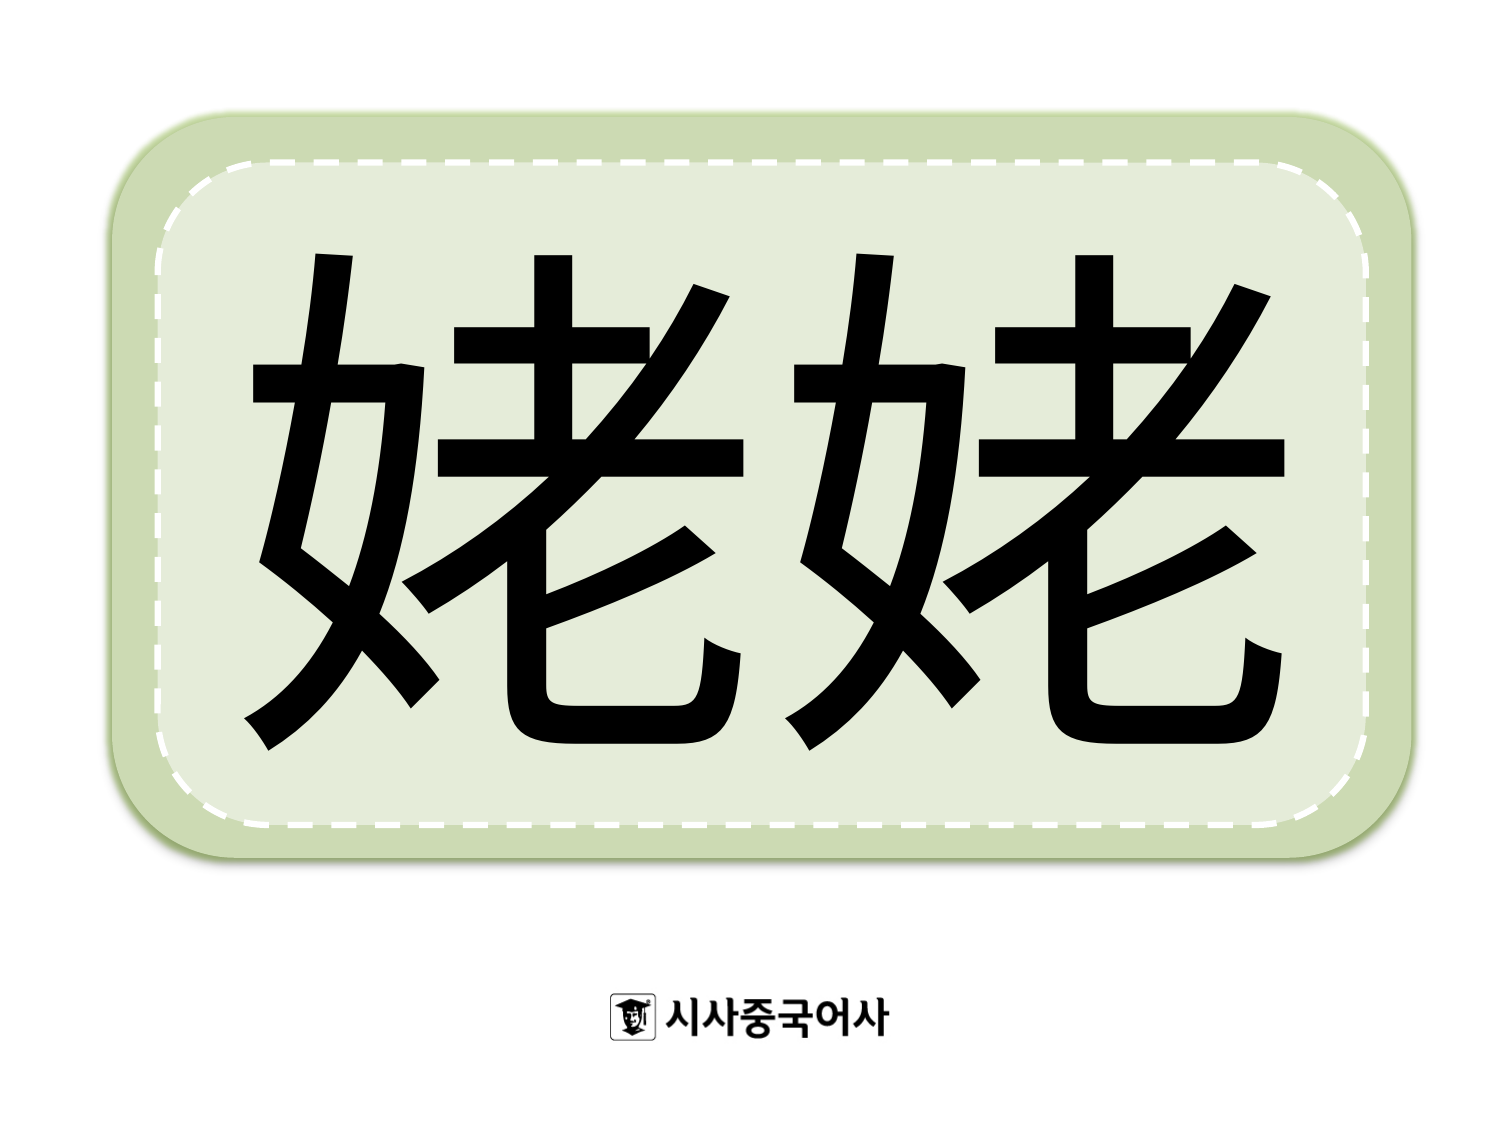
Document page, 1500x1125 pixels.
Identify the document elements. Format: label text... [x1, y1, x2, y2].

text_box 姥姥 [162, 160, 1371, 824]
picture [602, 987, 898, 1047]
